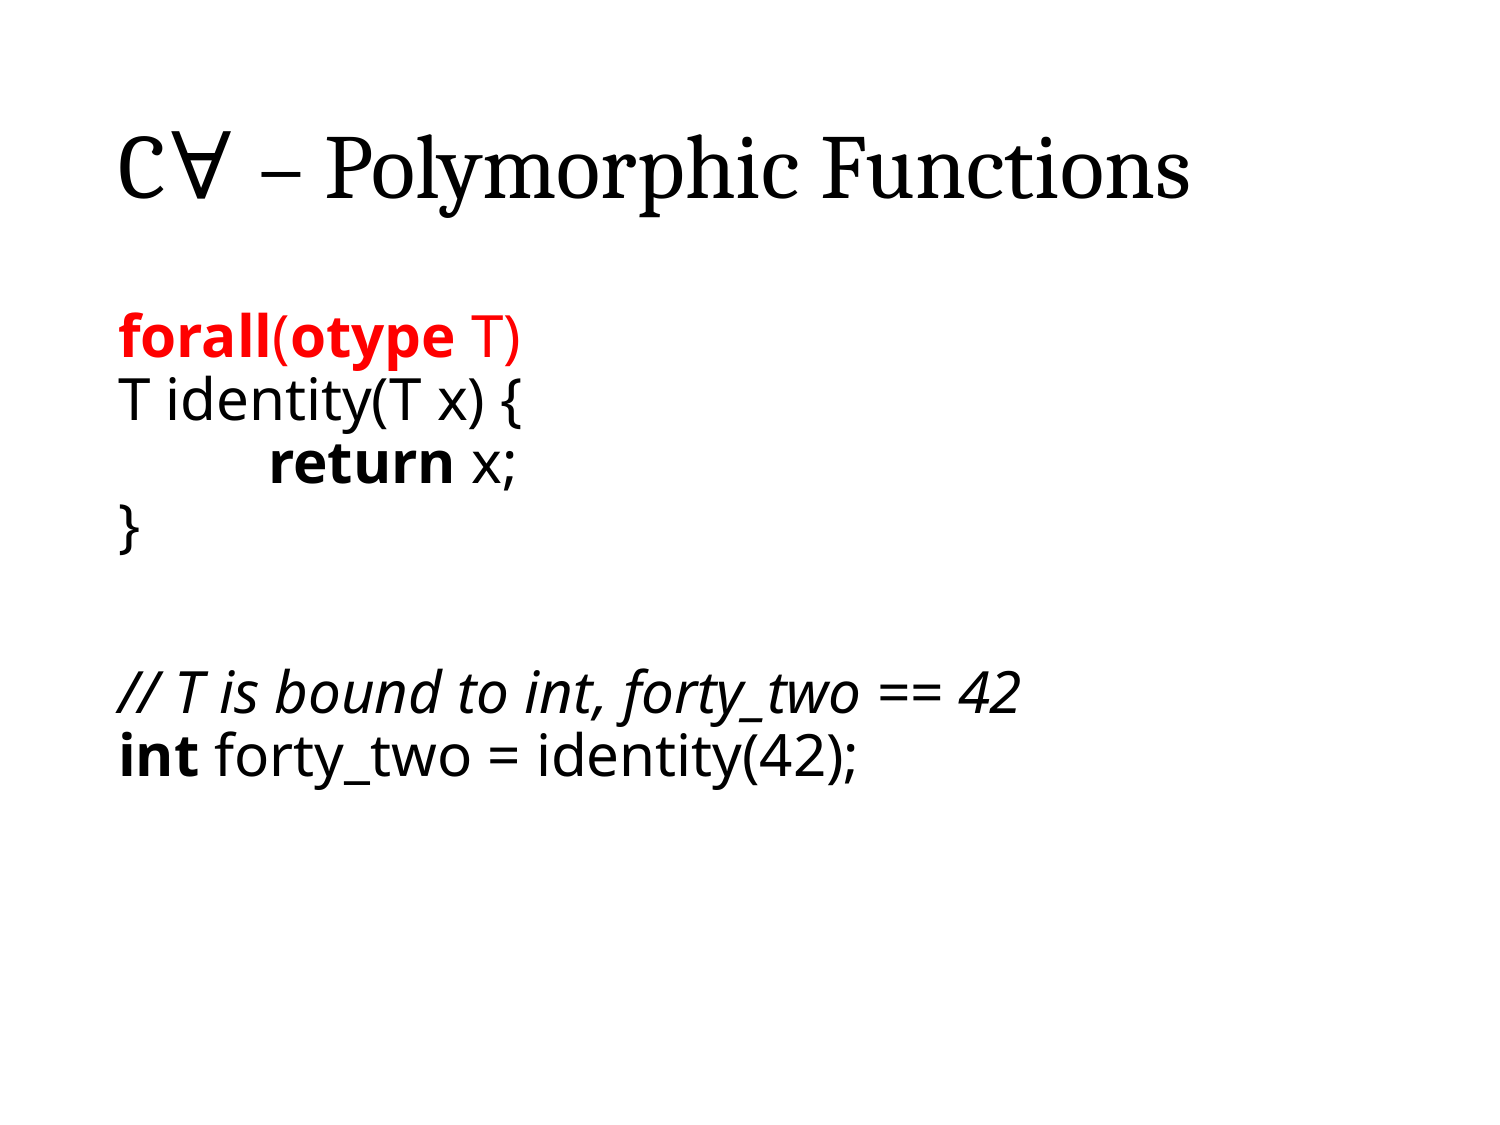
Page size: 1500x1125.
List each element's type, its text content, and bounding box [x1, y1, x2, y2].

list forall(otype T) T identity(T x) { return x; } // T is bound to int, forty_two == 42 int forty_two = identity(42); [103, 299, 1397, 1014]
title C∀ – Polymorphic Functions [103, 59, 1397, 278]
